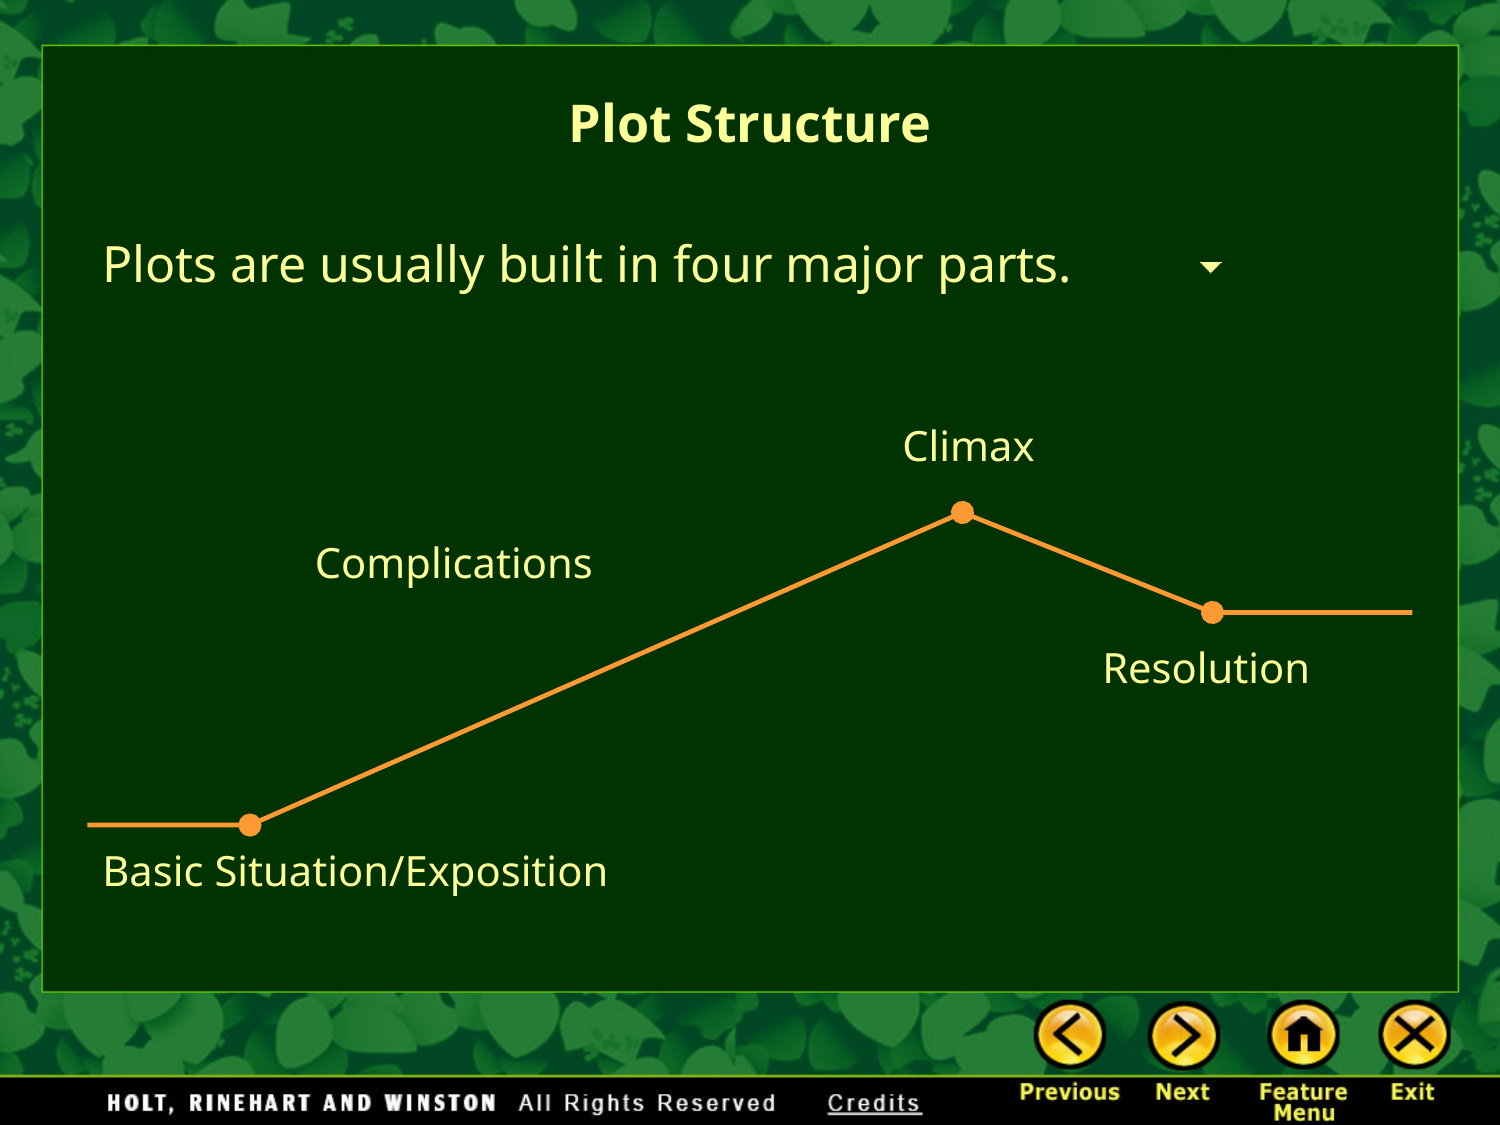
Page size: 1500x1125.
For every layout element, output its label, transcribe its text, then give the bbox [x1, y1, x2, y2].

text_box [249, 502, 973, 826]
text_box [962, 512, 1223, 623]
text_box Plots are usually built in four major parts. [87, 224, 1413, 300]
text_box [999, 987, 1138, 1125]
picture [0, 0, 1500, 1125]
text_box Climax [887, 412, 1063, 478]
text_box Complications [300, 529, 625, 595]
title Plot Structure [74, 56, 1426, 188]
text_box [87, 814, 261, 836]
text_box Basic Situation/Exposition [87, 837, 663, 903]
text_box Resolution [1087, 634, 1350, 700]
